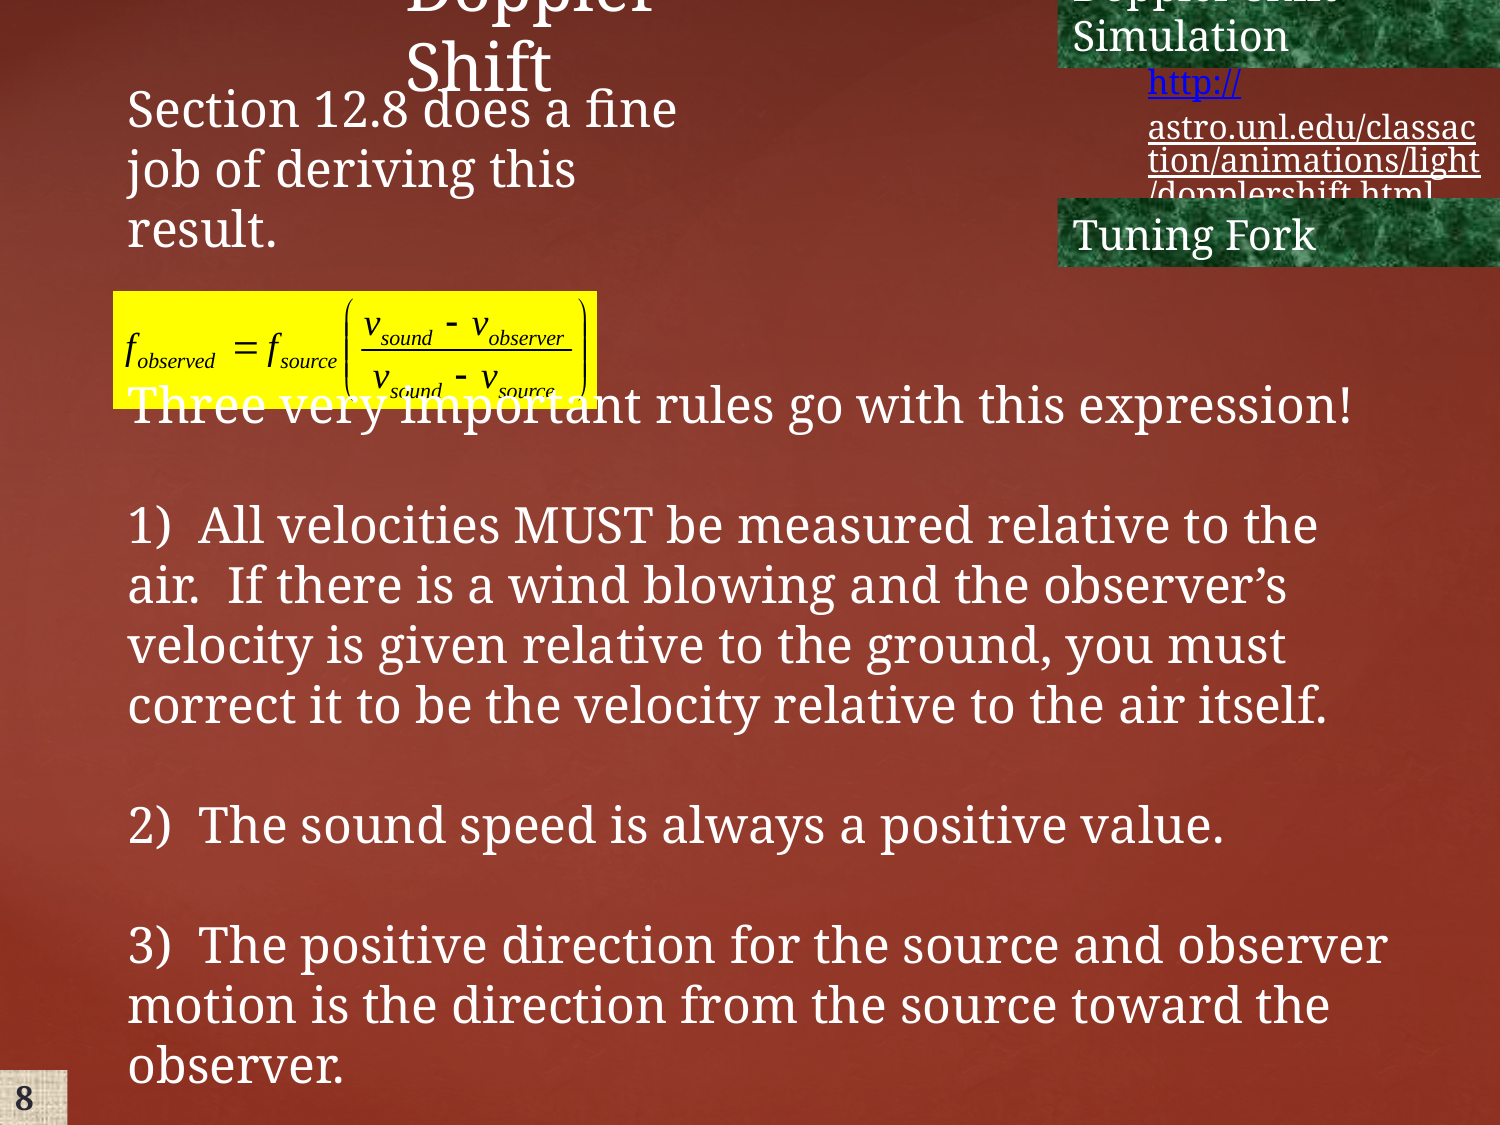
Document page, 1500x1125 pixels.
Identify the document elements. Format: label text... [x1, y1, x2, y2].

text_box Doppler Shift Simulation [1057, 0, 1500, 68]
text_box 8 [0, 1070, 68, 1125]
text_box Three very important rules go with this expression! 1) All velocities MUST be measured relative to the air. If there is a wind blowing and the observer’s velocity is given relative to the ground, you must correct it to be the velocity relative to the air itself. 2) The sound speed is always a positive value. 3) The positive direction for the source and observer motion is the direction from the source toward the observer. [112, 435, 1418, 1102]
text_box Doppler Shift [389, 29, 792, 113]
text_box Section 12.8 does a fine job of deriving this result. [112, 152, 750, 265]
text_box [111, 290, 598, 410]
text_box Tuning Fork [1057, 198, 1500, 267]
text_box http://astro.unl.edu/classaction/animations/light/dopplershift.html [1132, 71, 1500, 198]
